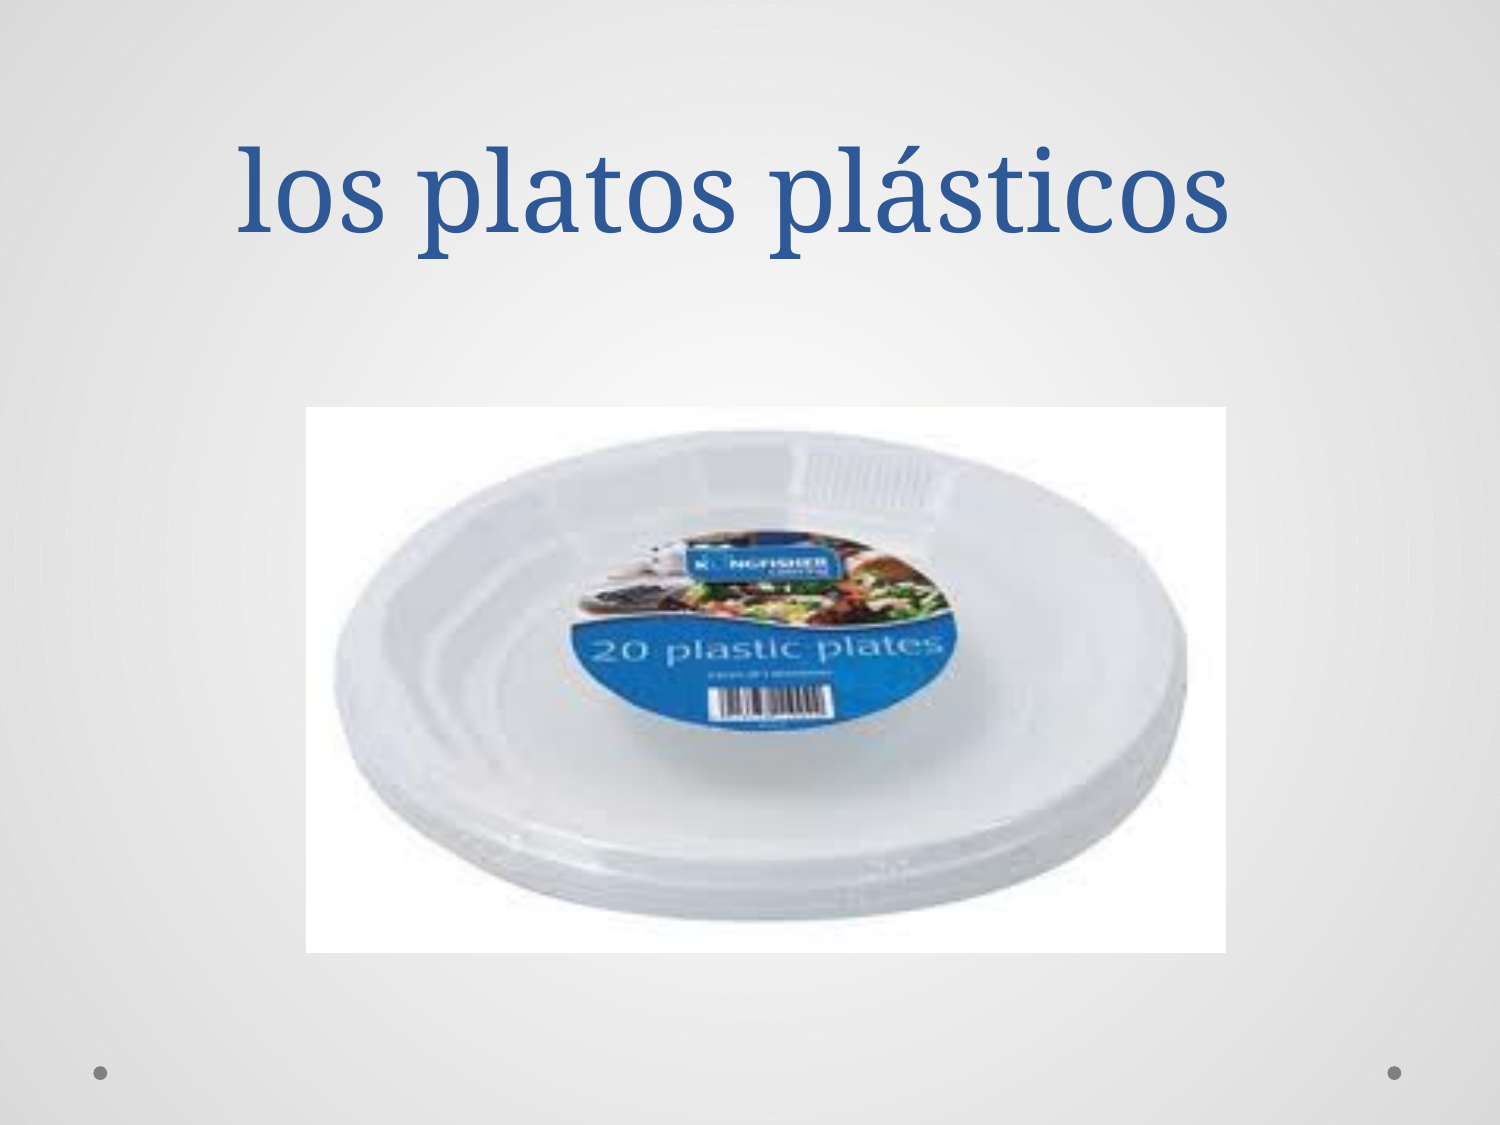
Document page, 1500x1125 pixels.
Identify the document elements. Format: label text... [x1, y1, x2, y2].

title los platos plásticos [75, 0, 1425, 263]
picture [306, 407, 1227, 953]
